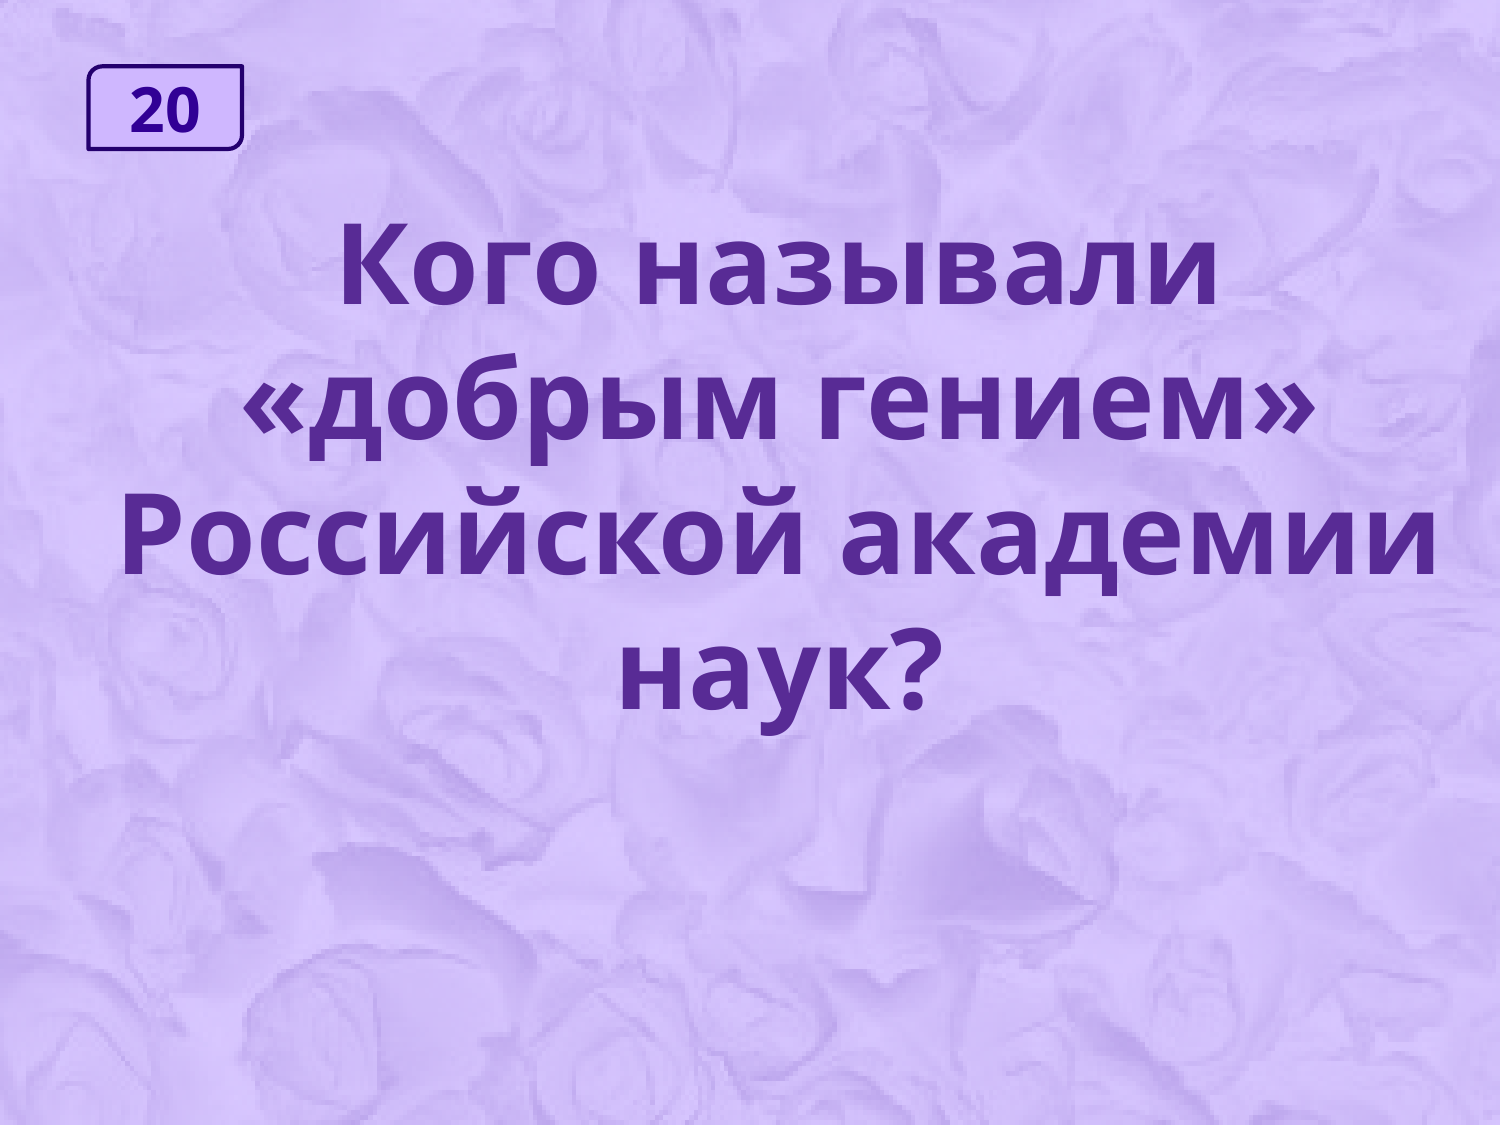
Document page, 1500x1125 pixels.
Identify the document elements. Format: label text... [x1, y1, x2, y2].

text_box 20 [86, 64, 245, 152]
text_box Кого называли «добрым гением» Российской академии наук? [88, 184, 1471, 740]
